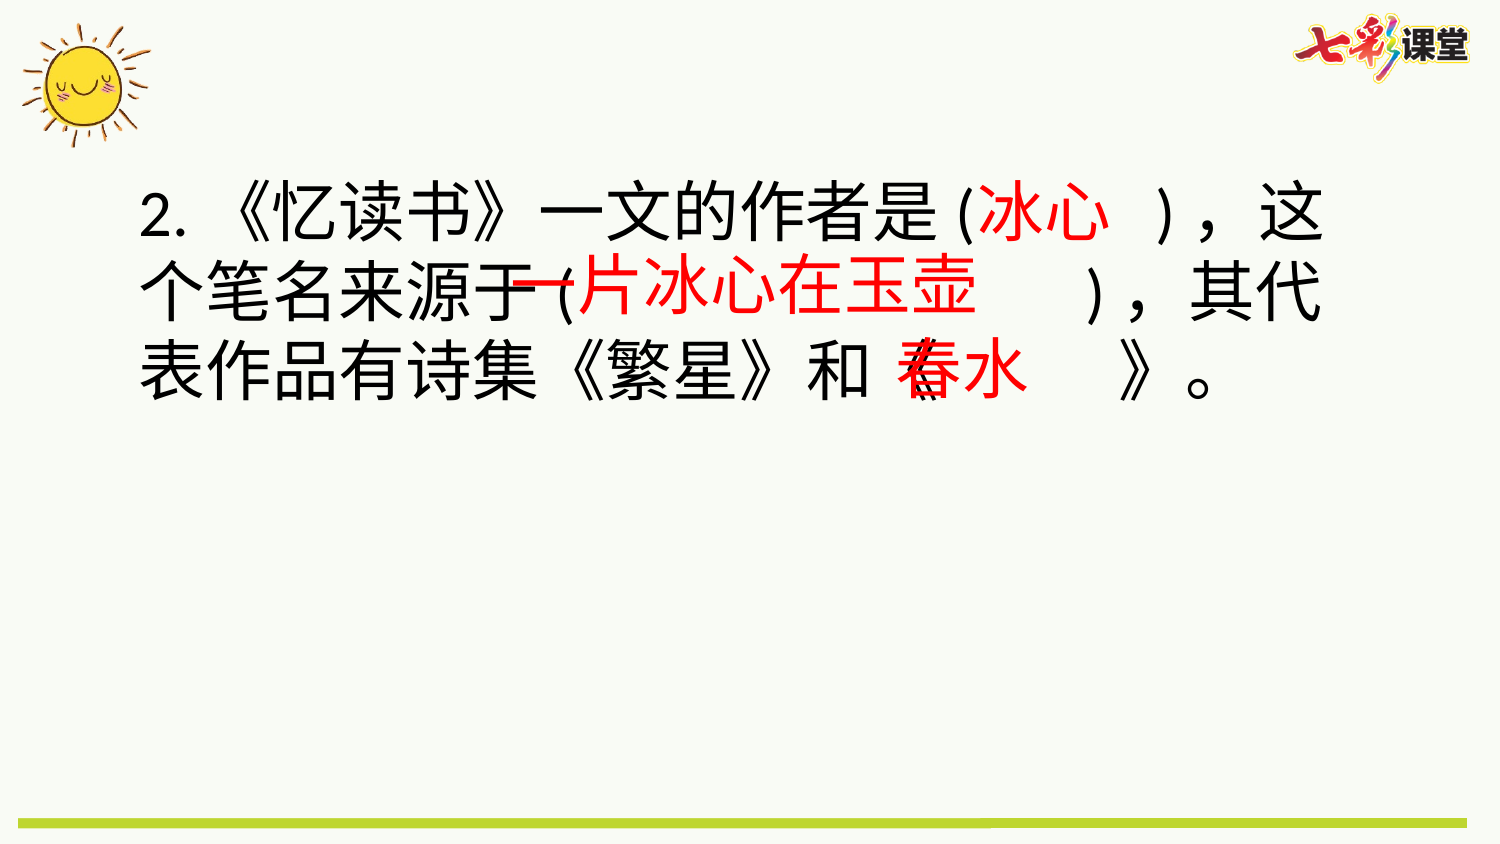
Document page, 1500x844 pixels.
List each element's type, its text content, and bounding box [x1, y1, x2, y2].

text_box 一片冰心在玉壶 [495, 235, 993, 330]
text_box 春水 [880, 319, 1044, 415]
text_box 2.《忆读书》一文的作者是( )，这个笔名来源于( )，其代表作品有诗集《繁星》和《 》。 [123, 161, 1364, 417]
picture [1291, 9, 1472, 87]
text_box 冰心 [963, 161, 1127, 257]
picture [0, 0, 173, 172]
picture [18, 771, 1467, 844]
